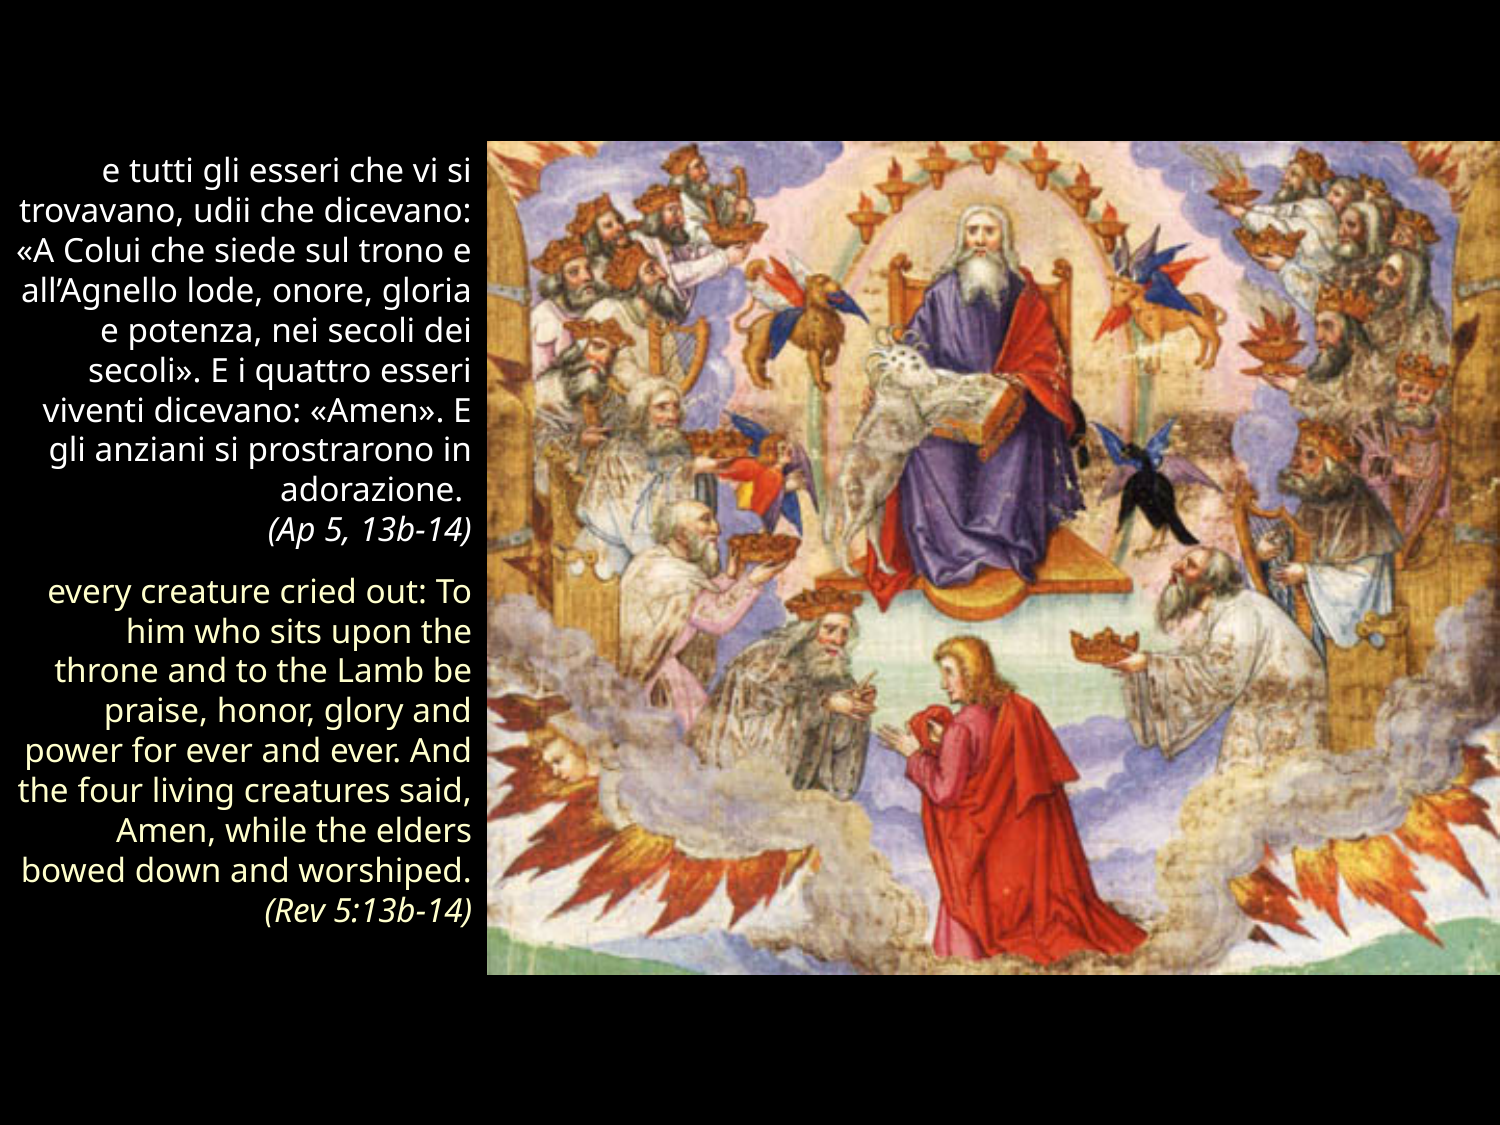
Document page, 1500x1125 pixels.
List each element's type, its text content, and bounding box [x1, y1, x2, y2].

title e tutti gli esseri che vi si trovavano, udii che dicevano: «A Colui che siede sul trono e all’Agnello lode, onore, gloria e potenza, nei secoli dei secoli». E i quattro esseri viventi dicevano: «Amen». E gli anziani si prostrarono in adorazione. (Ap 5, 13b-14) [0, 275, 487, 463]
picture [487, 141, 1500, 975]
text_box every creature cried out: To him who sits upon the throne and to the Lamb be praise, honor, glory and power for ever and ever. And the four living creatures said, Amen, while the elders bowed down and worshiped. (Rev 5:13b-14) [0, 562, 487, 937]
